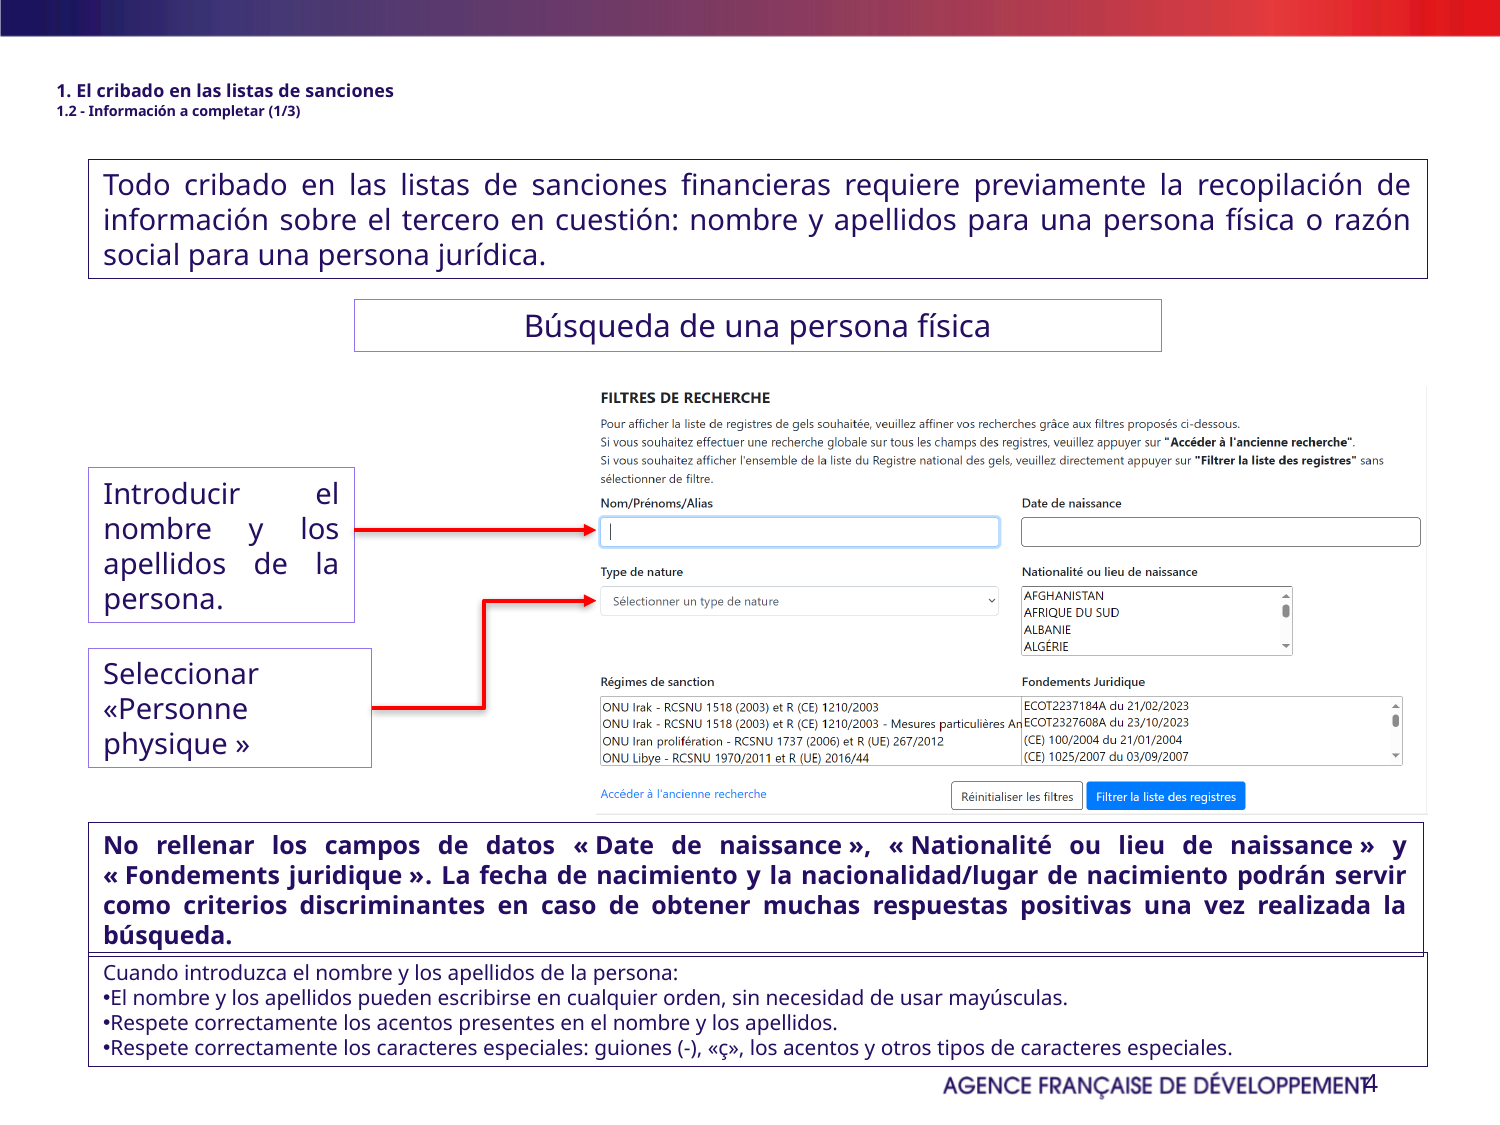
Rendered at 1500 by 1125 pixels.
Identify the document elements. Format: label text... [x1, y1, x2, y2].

picture [927, 1067, 1376, 1106]
text_box Todo cribado en las listas de sanciones financieras requiere previamente la recopilación de información sobre el tercero en cuestión: nombre y apellidos para una persona física o razón social para una persona jurídica. [88, 159, 1428, 279]
text_box Seleccionar «Personne physique » [88, 648, 372, 768]
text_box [371, 600, 591, 710]
text_box Búsqueda de una persona física [354, 299, 1162, 352]
text_box Cuando introduzca el nombre y los apellidos de la persona: El nombre y los apellidos pueden escribirse en cualquier orden, sin necesidad de usar mayúsculas. Respete correctamente los acentos presentes en el nombre y los apellidos. Respete correctamente los caracteres especiales: guiones (-), «ç», los acentos y otros tipos de caracteres especiales. [88, 952, 1428, 1067]
picture [1366, 1078, 1372, 1086]
picture [596, 386, 1428, 816]
title 1. El cribado en las listas de sanciones 1.2 - Información a completar (1/3) [41, 71, 1424, 128]
text_box Introducir el nombre y los apellidos de la persona. [88, 467, 355, 623]
text_box No rellenar los campos de datos « Date de naissance », « Nationalité ou lieu de naissance » y « Fondements juridique ». La fecha de nacimiento y la nacionalidad/lugar de nacimiento podrán servir como criterios discriminantes en caso de obtener muchas respuestas positivas una vez realizada la búsqueda. [88, 822, 1424, 952]
picture [0, 0, 1500, 46]
